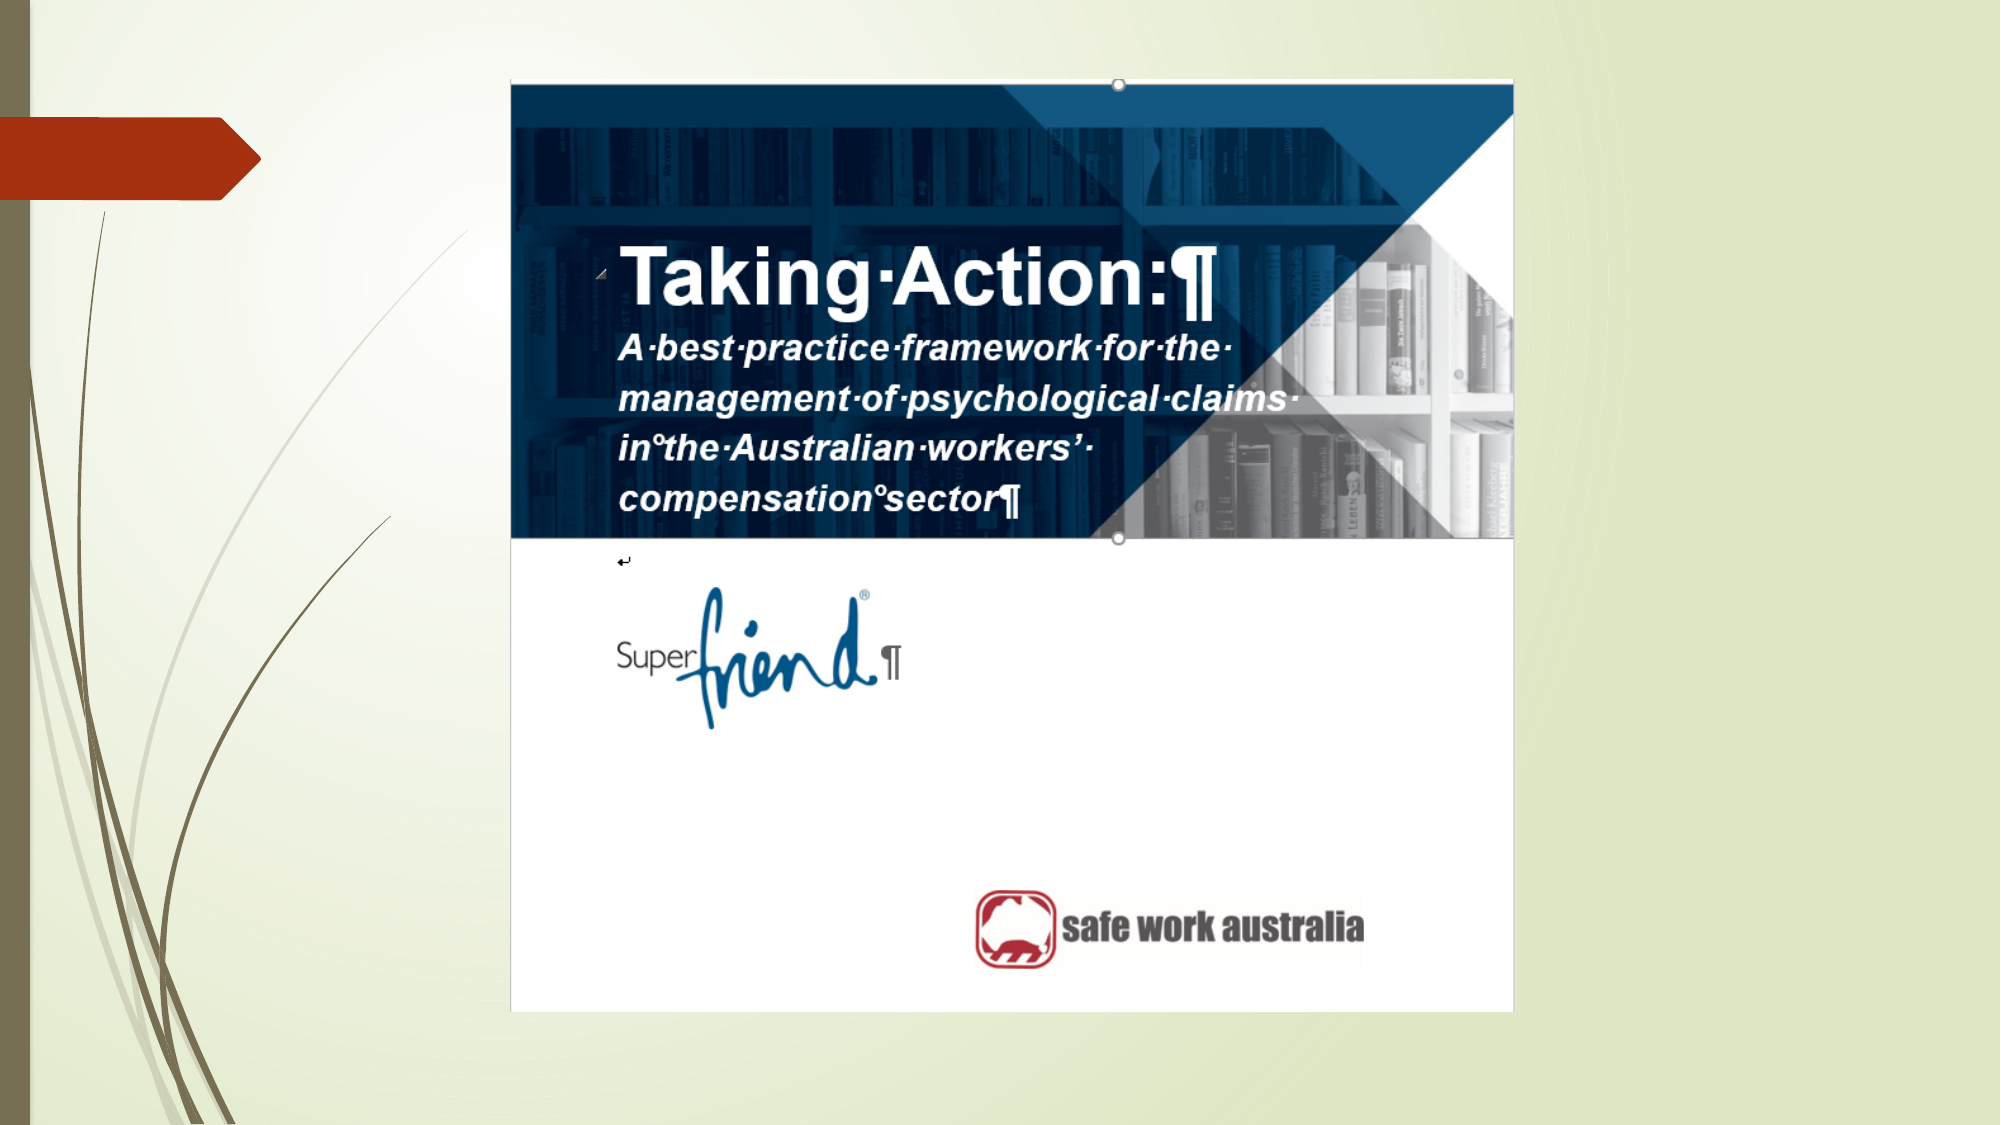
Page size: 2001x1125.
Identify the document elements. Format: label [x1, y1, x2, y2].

list [509, 79, 1516, 1012]
